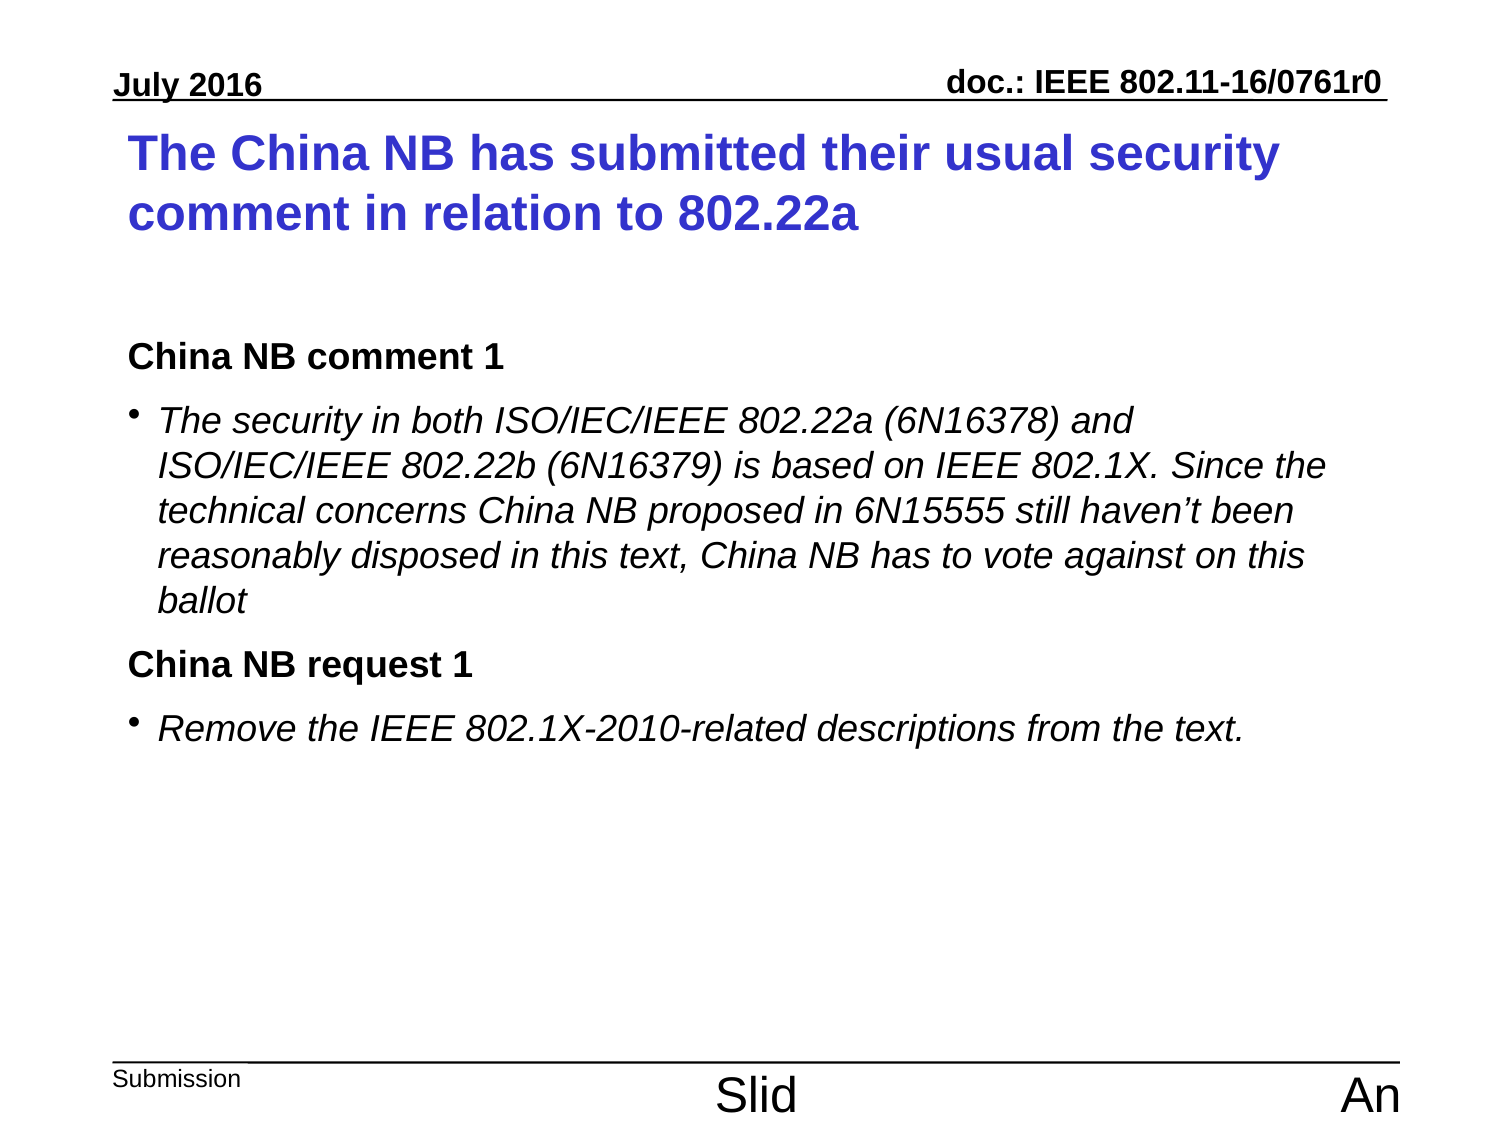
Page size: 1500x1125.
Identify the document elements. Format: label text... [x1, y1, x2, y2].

slide_number Slide 5 [709, 1061, 803, 1093]
footer Andrew Myles, Cisco [1320, 1061, 1402, 1093]
title The China NB has submitted their usual security comment in relation to 802.22a [112, 112, 1388, 288]
list China NB comment 1 The security in both ISO/IEC/IEEE 802.22a (6N16378) and ISO/IEC/IEEE 802.22b (6N16379) is based on IEEE 802.1X. Since the technical concerns China NB proposed in 6N15555 still haven’t been reasonably disposed in this text, China NB has to vote against on this ballot China NB request 1 Remove the IEEE 802.1X-2010-related descriptions from the text. [112, 324, 1388, 1000]
